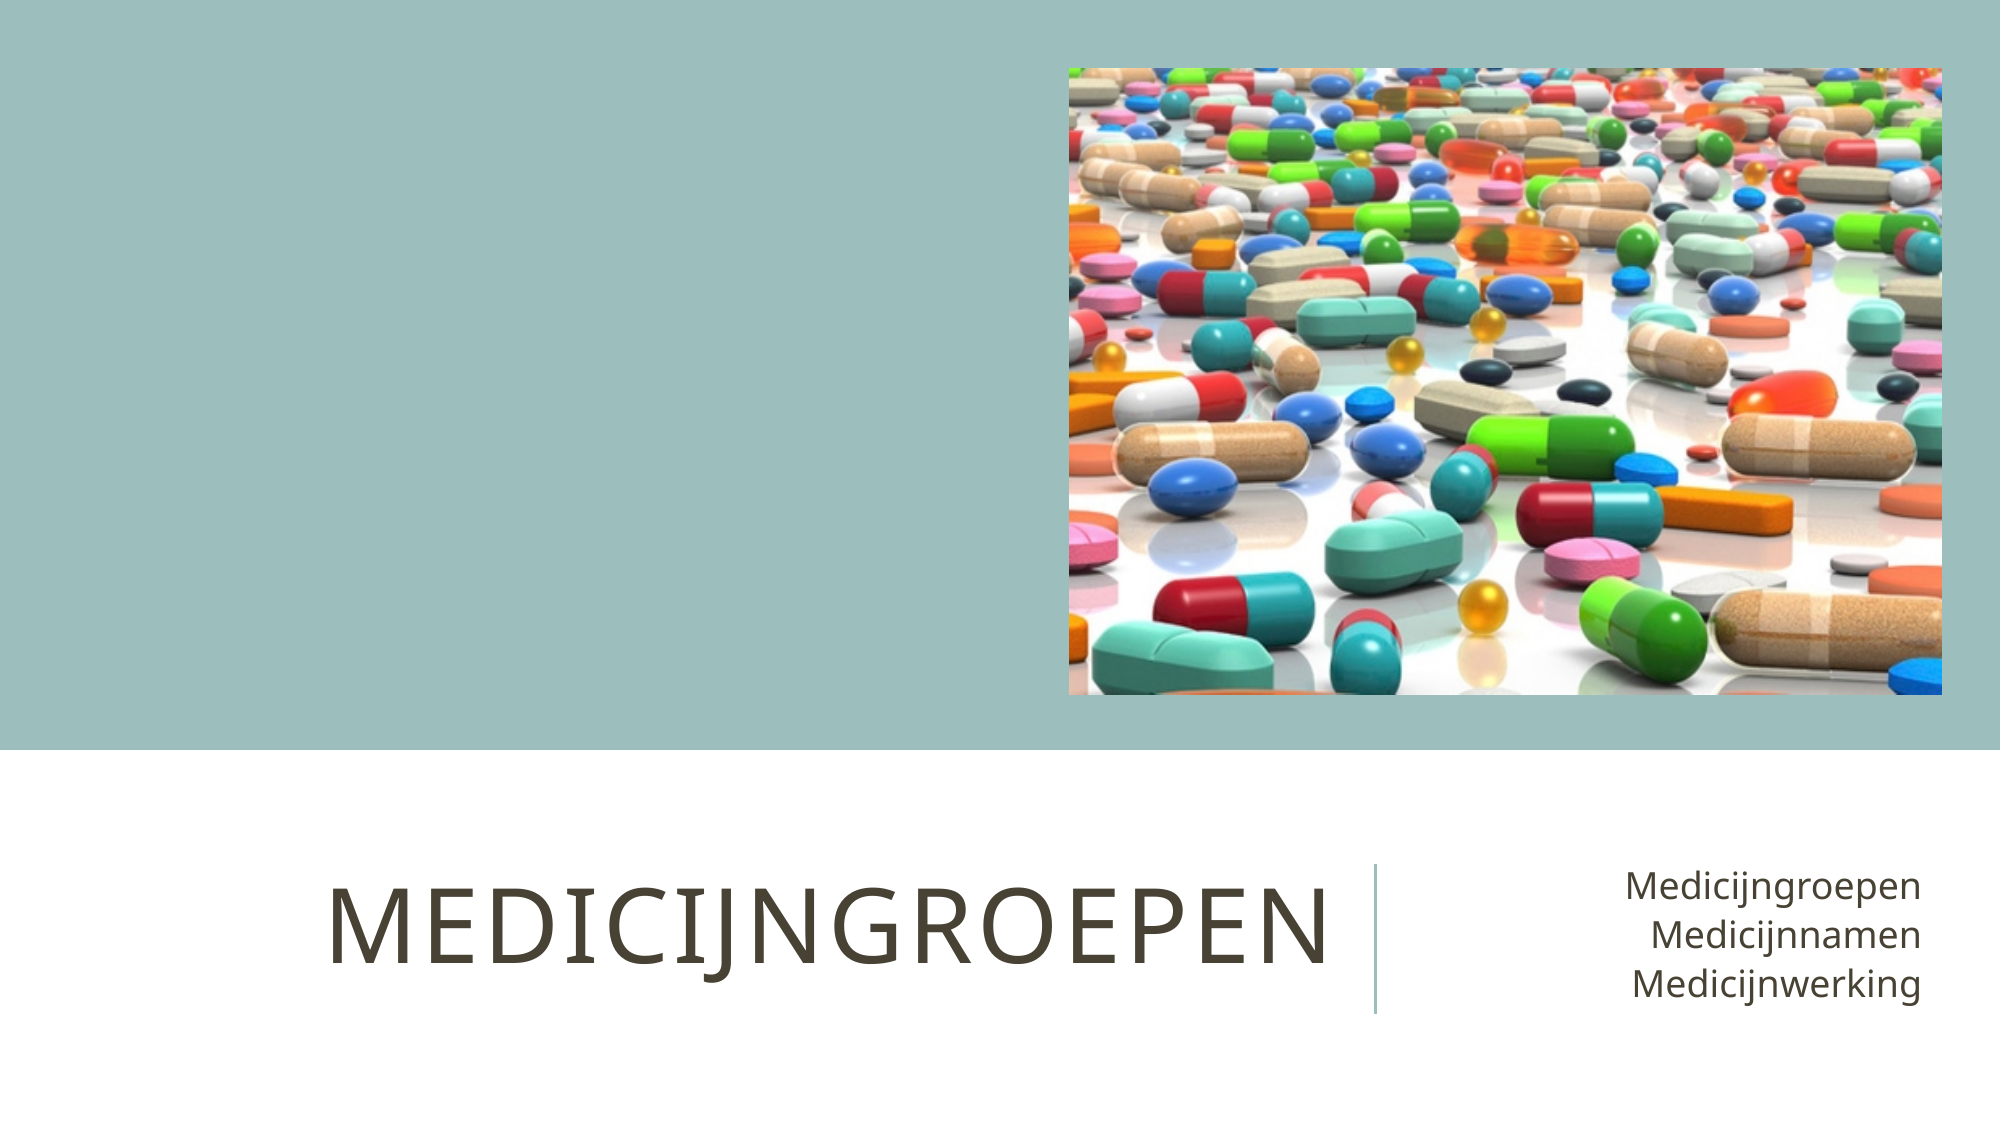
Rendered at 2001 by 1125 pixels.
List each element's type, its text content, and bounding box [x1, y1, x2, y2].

picture [1069, 68, 1942, 696]
subtitle Medicijngroepen Medicijnnamen Medicijnwerking [1412, 813, 1938, 1054]
title medicijngroepen [75, 813, 1350, 1054]
